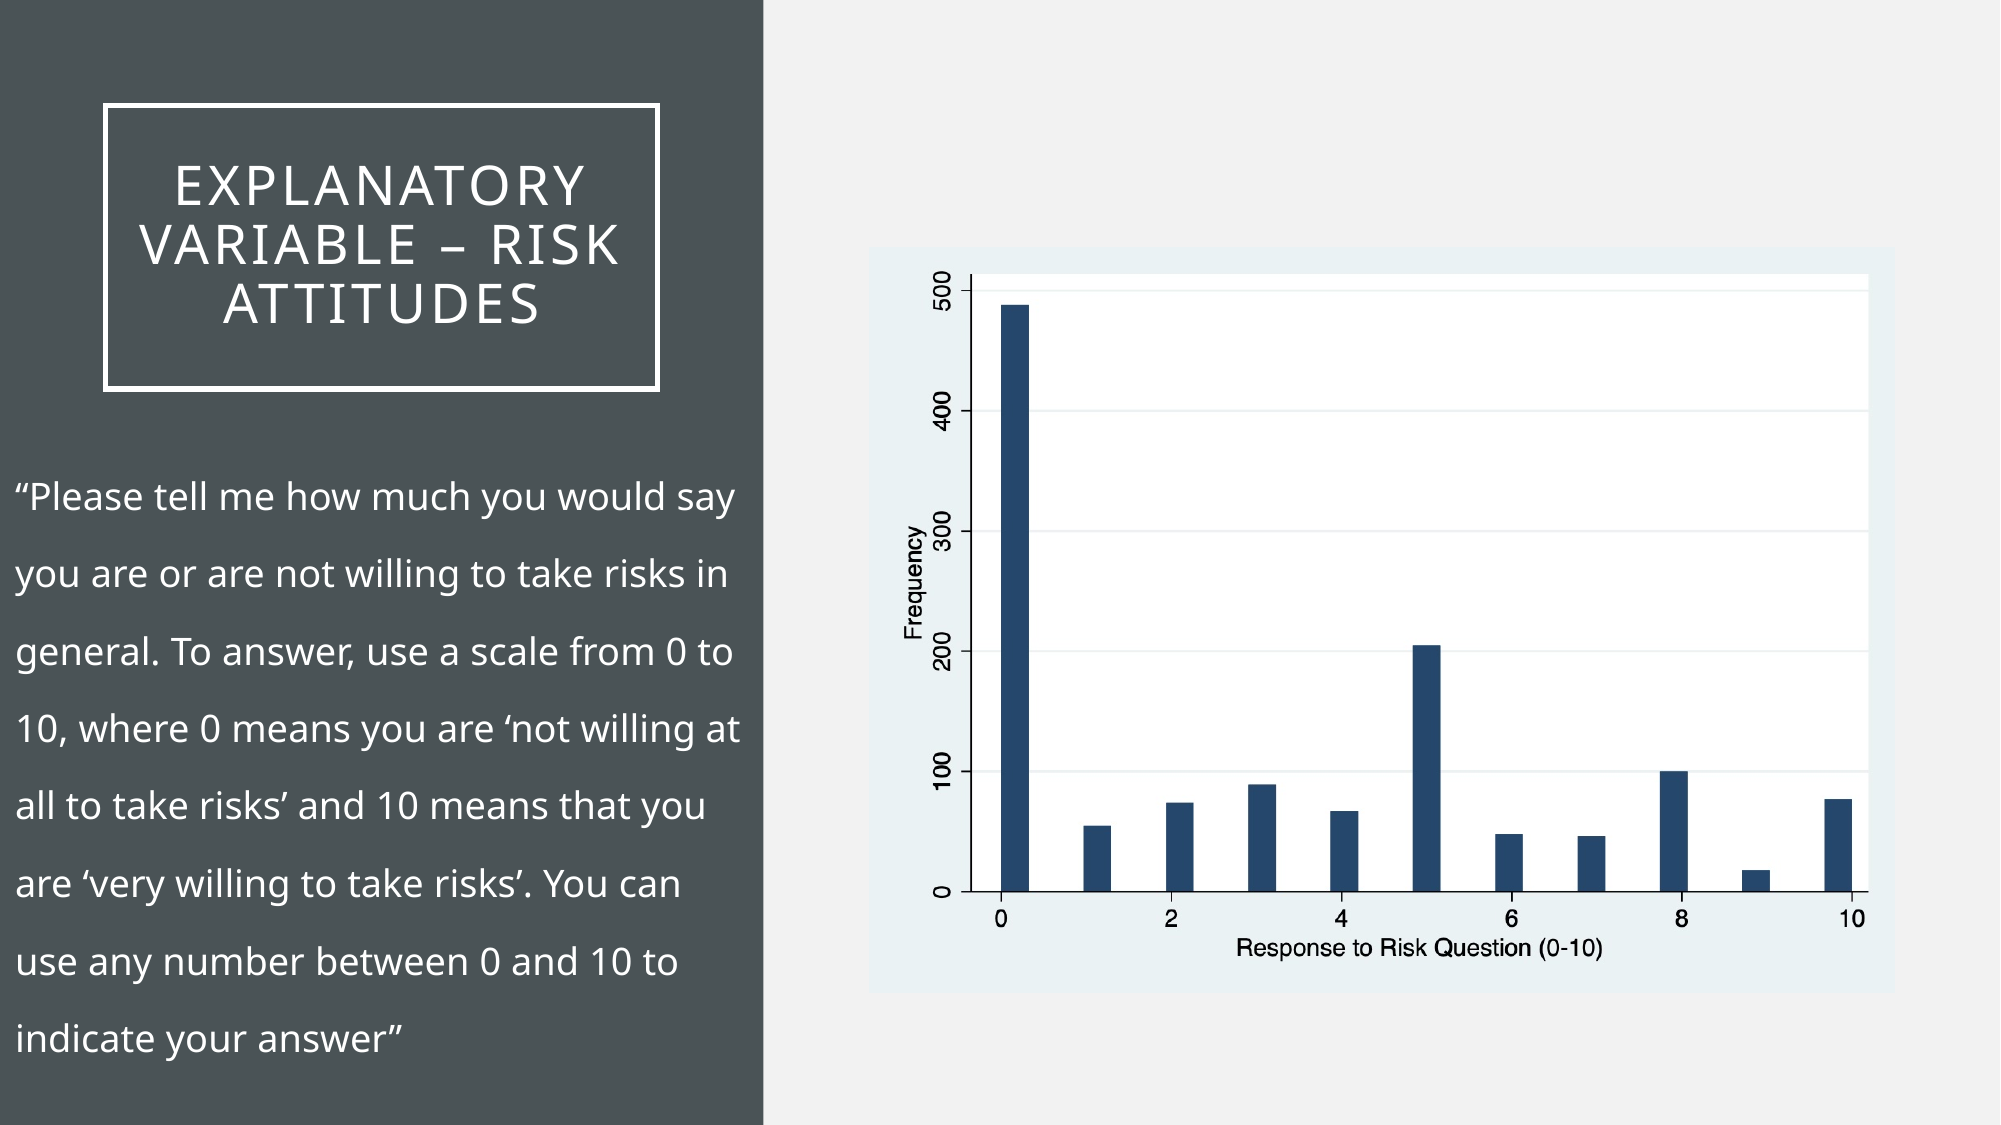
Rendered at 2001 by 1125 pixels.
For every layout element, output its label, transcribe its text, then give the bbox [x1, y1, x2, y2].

text_box [764, 0, 2000, 1125]
list “Please tell me how much you would say you are or are not willing to take risks in general. To answer, use a scale from 0 to 10, where 0 means you are ‘not willing at all to take risks’ and 10 means that you are ‘very willing to take risks’. You can use any number between 0 and 10 to indicate your answer” [0, 432, 764, 1125]
picture [869, 246, 1895, 993]
title Explanatory variable – risk attitudes [103, 103, 660, 392]
text_box [0, 0, 764, 432]
